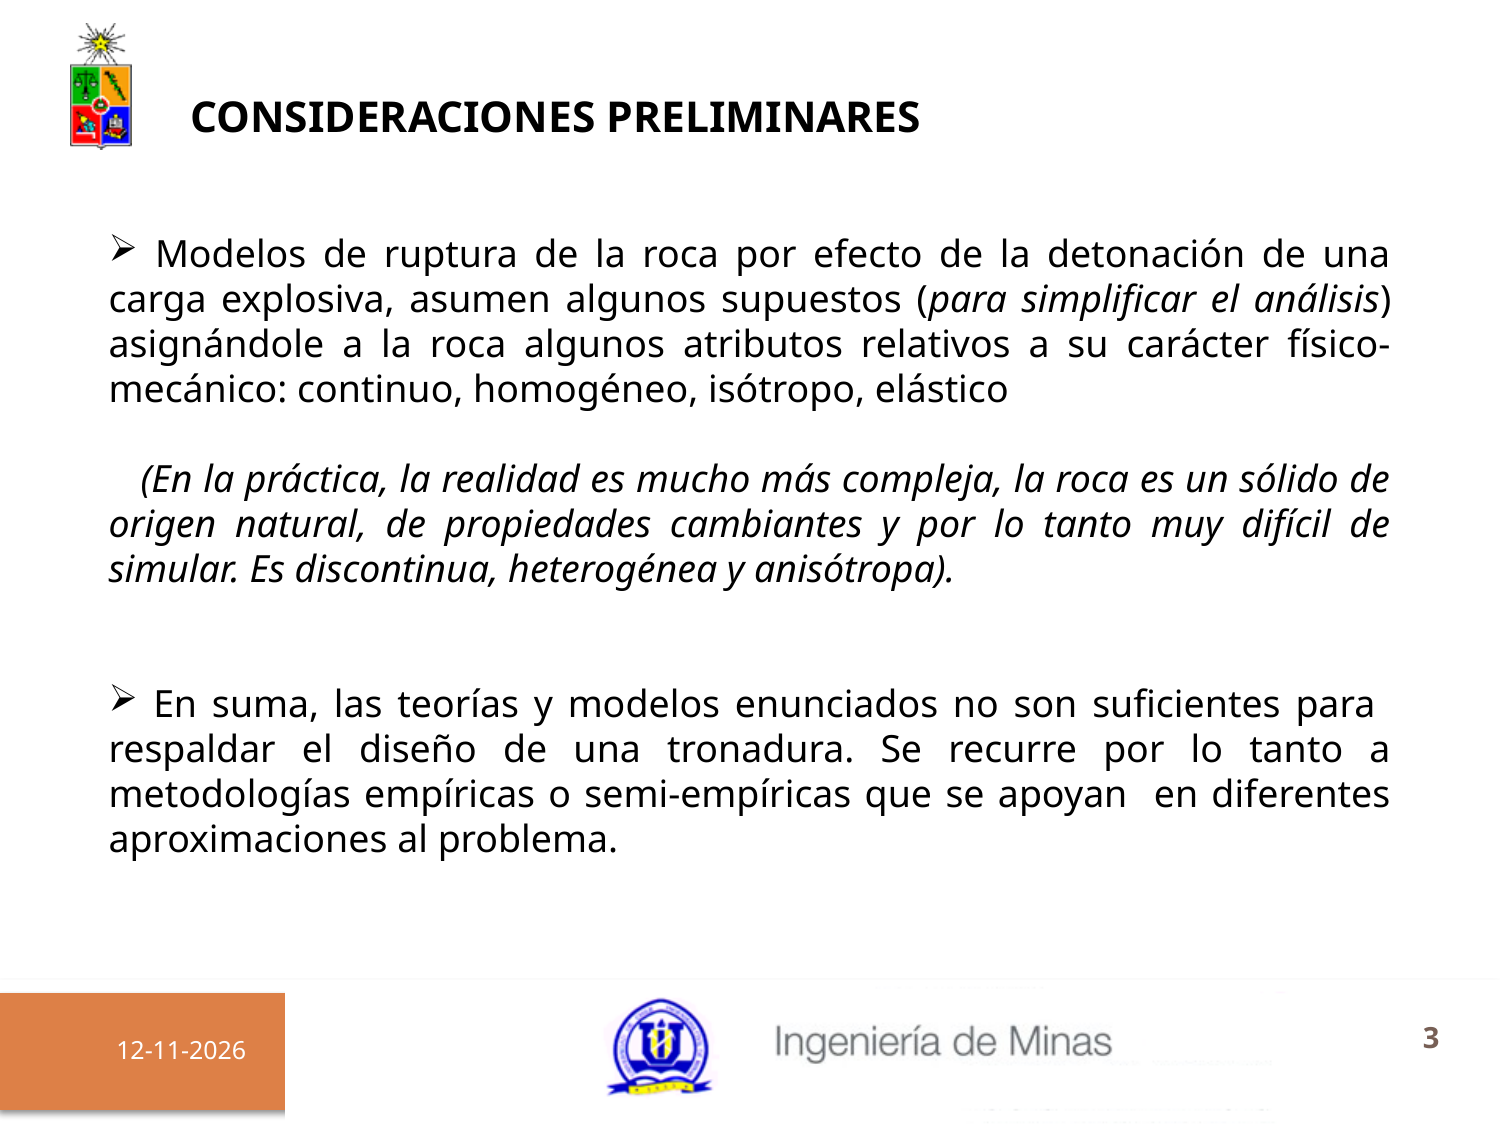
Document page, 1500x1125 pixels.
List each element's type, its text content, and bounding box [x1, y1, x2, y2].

picture [69, 23, 132, 151]
text_box Modelos de ruptura de la roca por efecto de la detonación de una carga explosiva, asumen algunos supuestos (para simplificar el análisis) asignándole a la roca algunos atributos relativos a su carácter físico-mecánico: continuo, homogéneo, isótropo, elástico (En la práctica, la realidad es mucho más compleja, la roca es un sólido de origen natural, de propiedades cambiantes y por lo tanto muy difícil de simular. Es discontinua, heterogénea y anisótropa). En suma, las teorías y modelos enunciados no son suficientes para respaldar el diseño de una tronadura. Se recurre por lo tanto a metodologías empíricas o semi-empíricas que se apoyan en diferentes aproximaciones al problema. [93, 222, 1407, 913]
picture [285, 980, 1500, 1125]
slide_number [12, 995, 279, 1108]
text_box Consideraciones preliminares [175, 81, 1266, 148]
